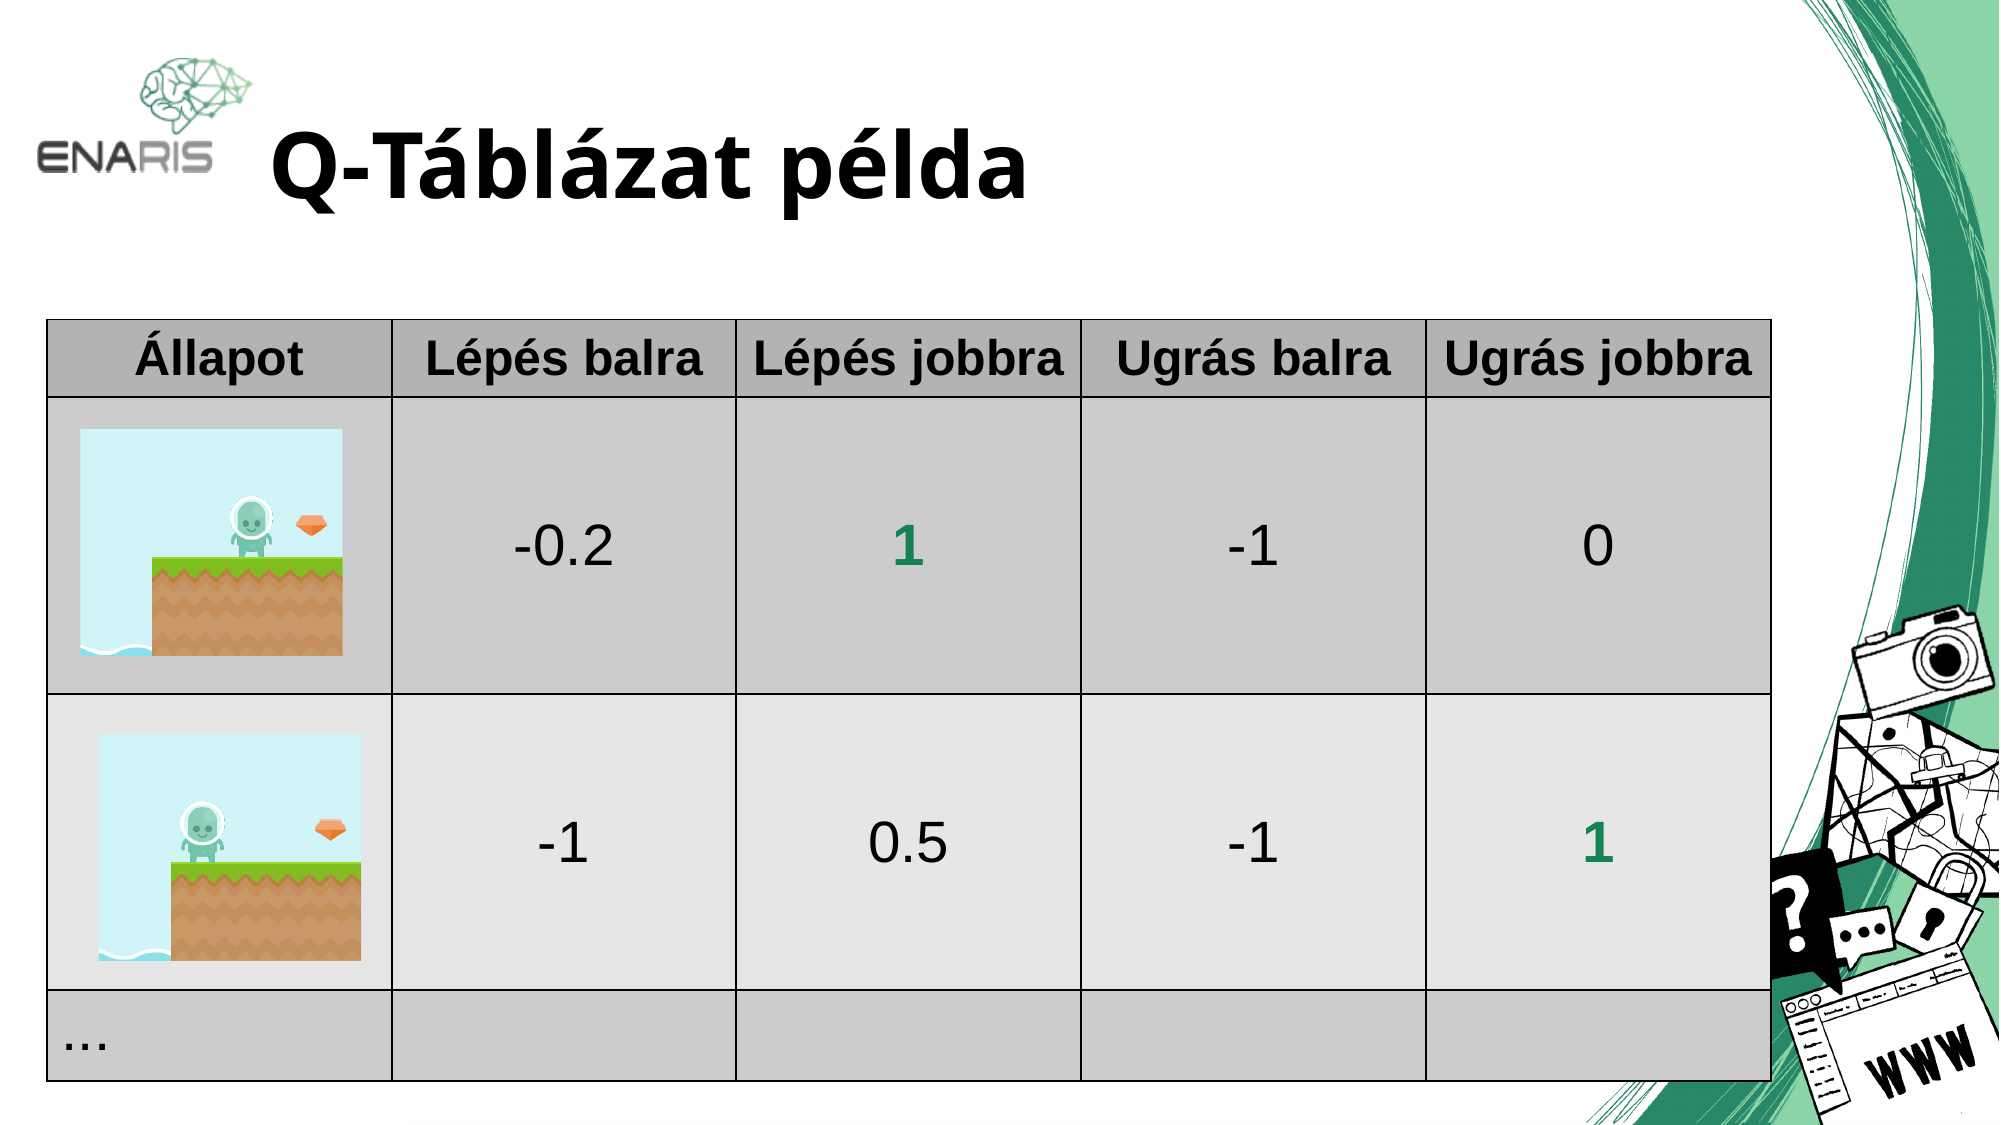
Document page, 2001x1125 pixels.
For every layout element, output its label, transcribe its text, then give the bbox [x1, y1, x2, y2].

table_cell 1 [737, 398, 1080, 693]
table_cell [48, 398, 391, 693]
table_header Ugrás balra [1082, 320, 1425, 396]
table_header Lépés jobbra [737, 320, 1080, 396]
table_cell [737, 991, 1080, 1080]
picture [408, 0, 1999, 1125]
table_cell -1 [1082, 695, 1425, 989]
table_header Lépés balra [393, 320, 735, 396]
table_cell -0.2 [393, 398, 735, 693]
table_cell 1 [1427, 695, 1770, 989]
table_cell -1 [393, 695, 735, 989]
title Q-Táblázat példa [253, 59, 1863, 278]
table_cell [48, 695, 391, 989]
table_cell 0.5 [737, 695, 1080, 989]
picture [98, 734, 362, 961]
picture [37, 58, 254, 173]
table_header Ugrás jobbra [1427, 320, 1770, 396]
table_cell [1427, 991, 1770, 1080]
table_cell -1 [1082, 398, 1425, 693]
table_cell [393, 991, 735, 1080]
table_cell 0 [1427, 398, 1770, 693]
picture [79, 429, 343, 656]
table_header Állapot [48, 320, 391, 396]
table_cell [1082, 991, 1425, 1080]
table_cell ... [48, 991, 391, 1080]
